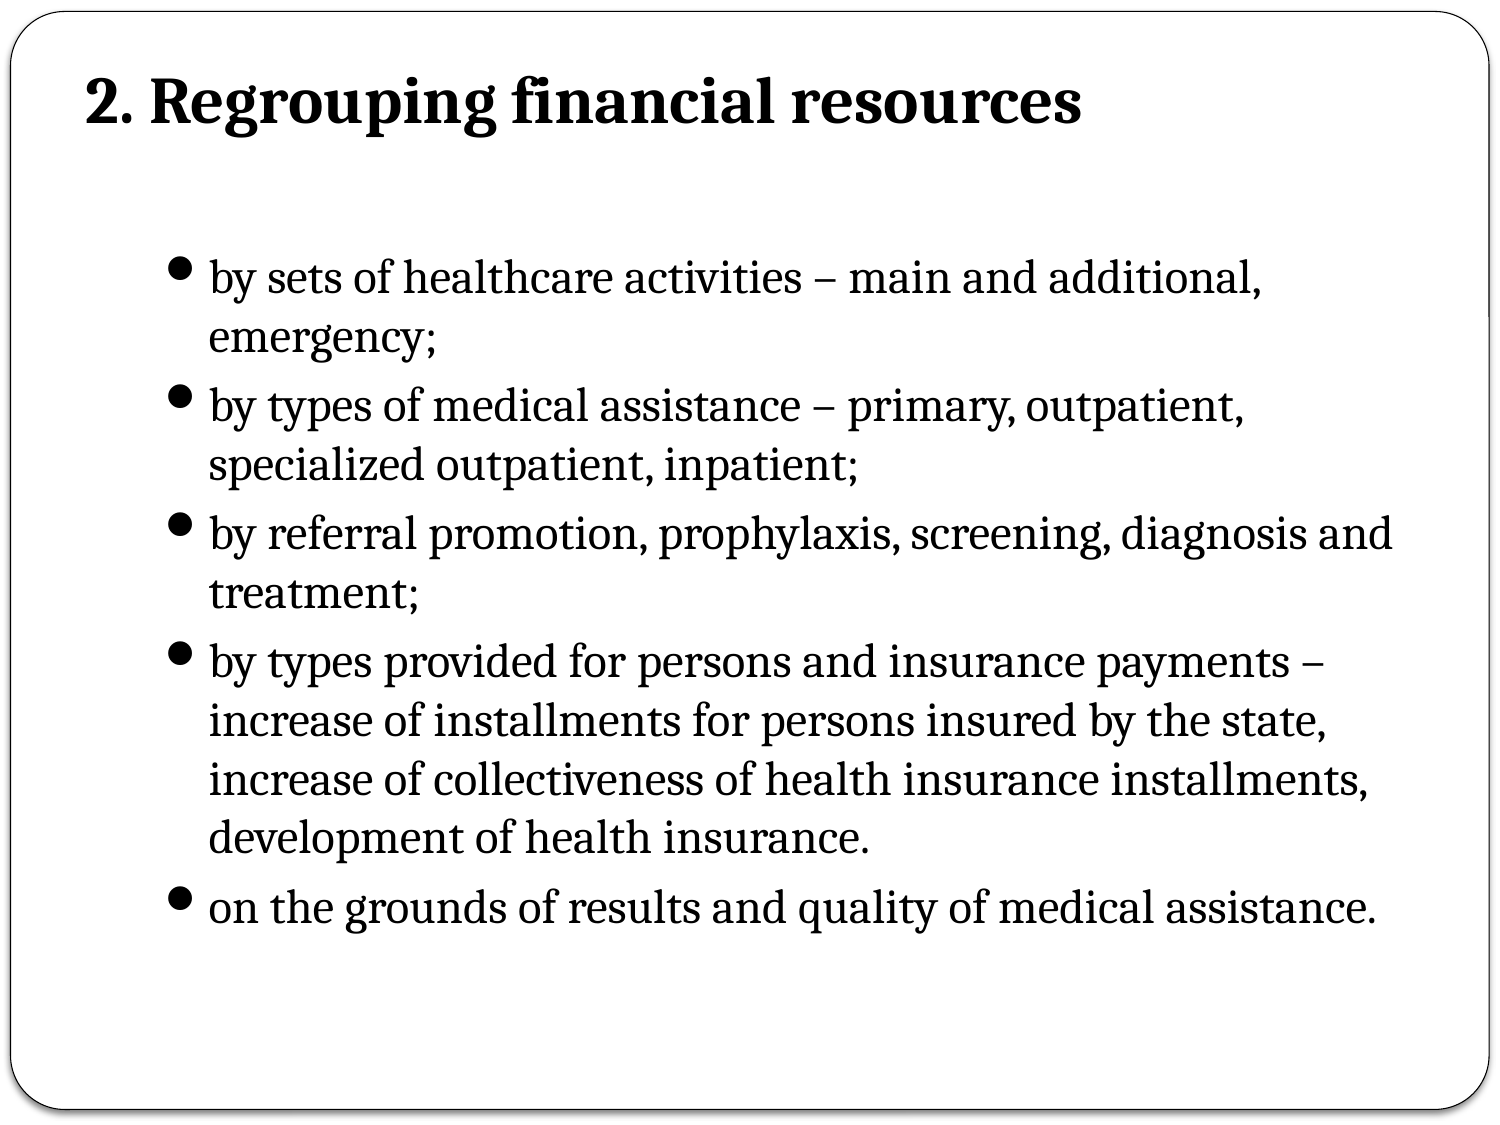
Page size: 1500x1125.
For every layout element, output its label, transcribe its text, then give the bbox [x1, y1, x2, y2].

title 2. Regrouping financial resources [70, 66, 1500, 232]
list by sets of healthcare activities – main and additional, emergency; by types of medical assistance – primary, outpatient, specialized outpatient, inpatient; by referral promotion, prophylaxis, screening, diagnosis and treatment; by types provided for persons and insurance payments – increase of installments for persons insured by the state, increase of collectiveness of health insurance installments, development of health insurance. on the grounds of results and quality of medical assistance. [150, 237, 1425, 988]
